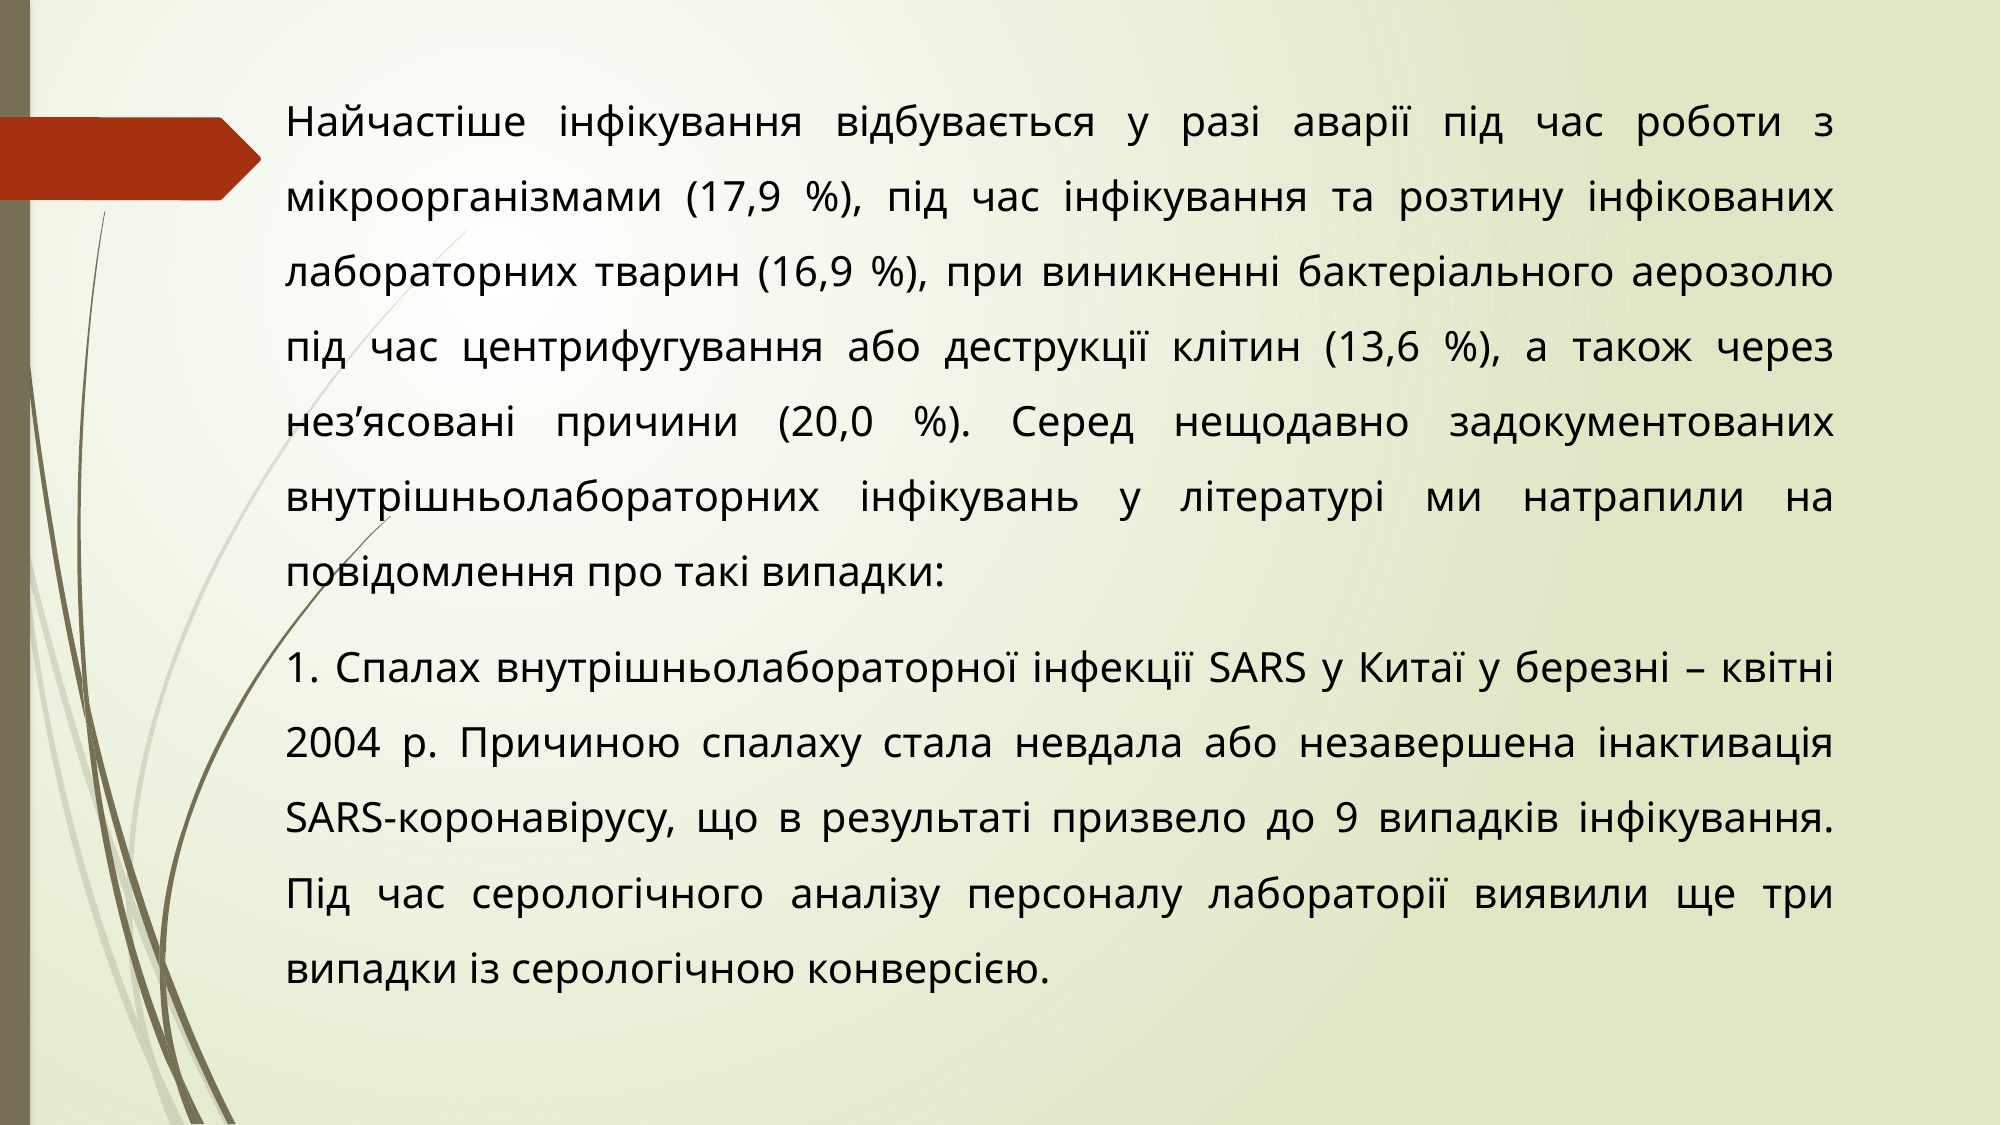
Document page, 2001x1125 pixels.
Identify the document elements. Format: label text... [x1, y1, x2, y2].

list Найчастіше інфікування відбувається у разі аварії під час роботи з мікроорганізмами (17,9 %), під час інфікування та розтину інфікованих лабораторних тварин (16,9 %), при виникненні бактеріального аерозолю під час центрифугування або деструкції клітин (13,6 %), а також через нез’ясовані причини (20,0 %). Серед нещодавно задокументованих внутрішньолабораторних інфікувань у літературі ми натрапили на повідомлення про такі випадки: 1. Спалах внутрішньолабораторної інфекції SARS у Китаї у березні – квітні 2004 р. Причиною спалаху стала невдала або незавершена інактивація SARS-коронавірусу, що в результаті призвело до 9 випадків інфікування. Під час серологічного аналізу персоналу лабораторії виявили ще три випадки із серологічною конверсією. [270, 61, 1850, 1125]
